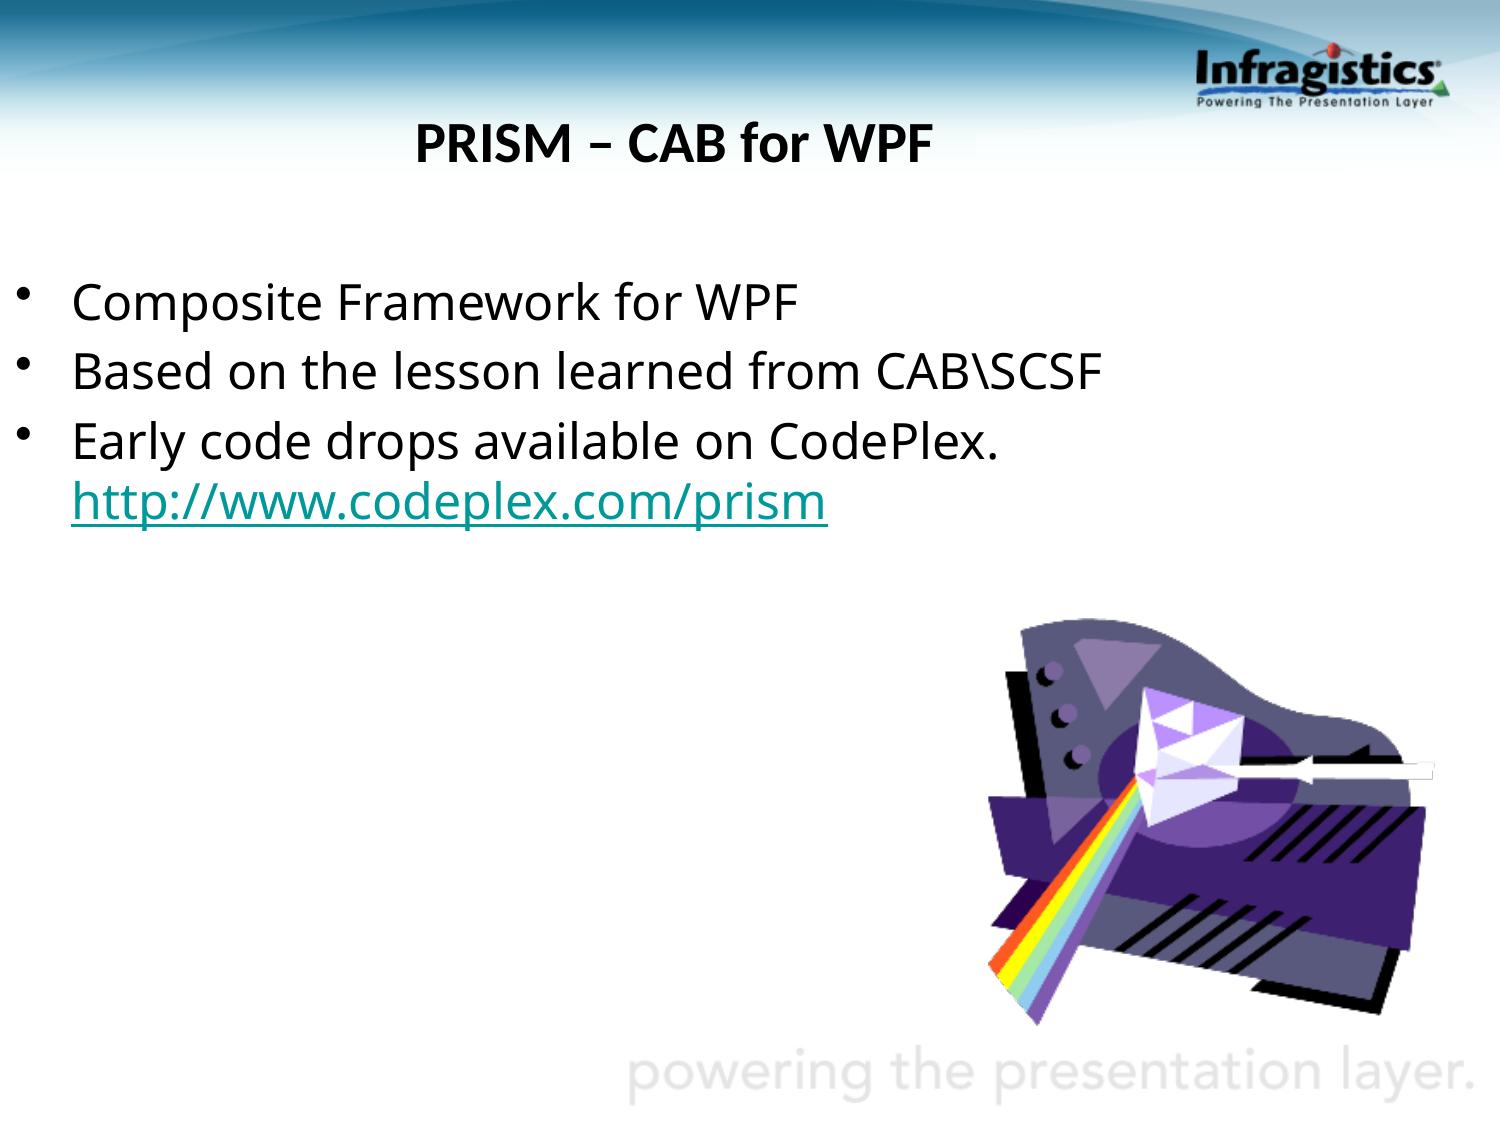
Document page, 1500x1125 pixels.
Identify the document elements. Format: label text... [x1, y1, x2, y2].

title PRISM – CAB for WPF [0, 44, 1351, 233]
picture [0, 0, 1500, 1125]
list Composite Framework for WPF Based on the lesson learned from CAB\SCSF Early code drops available on CodePlex. http://www.codeplex.com/prism [0, 262, 1351, 1006]
